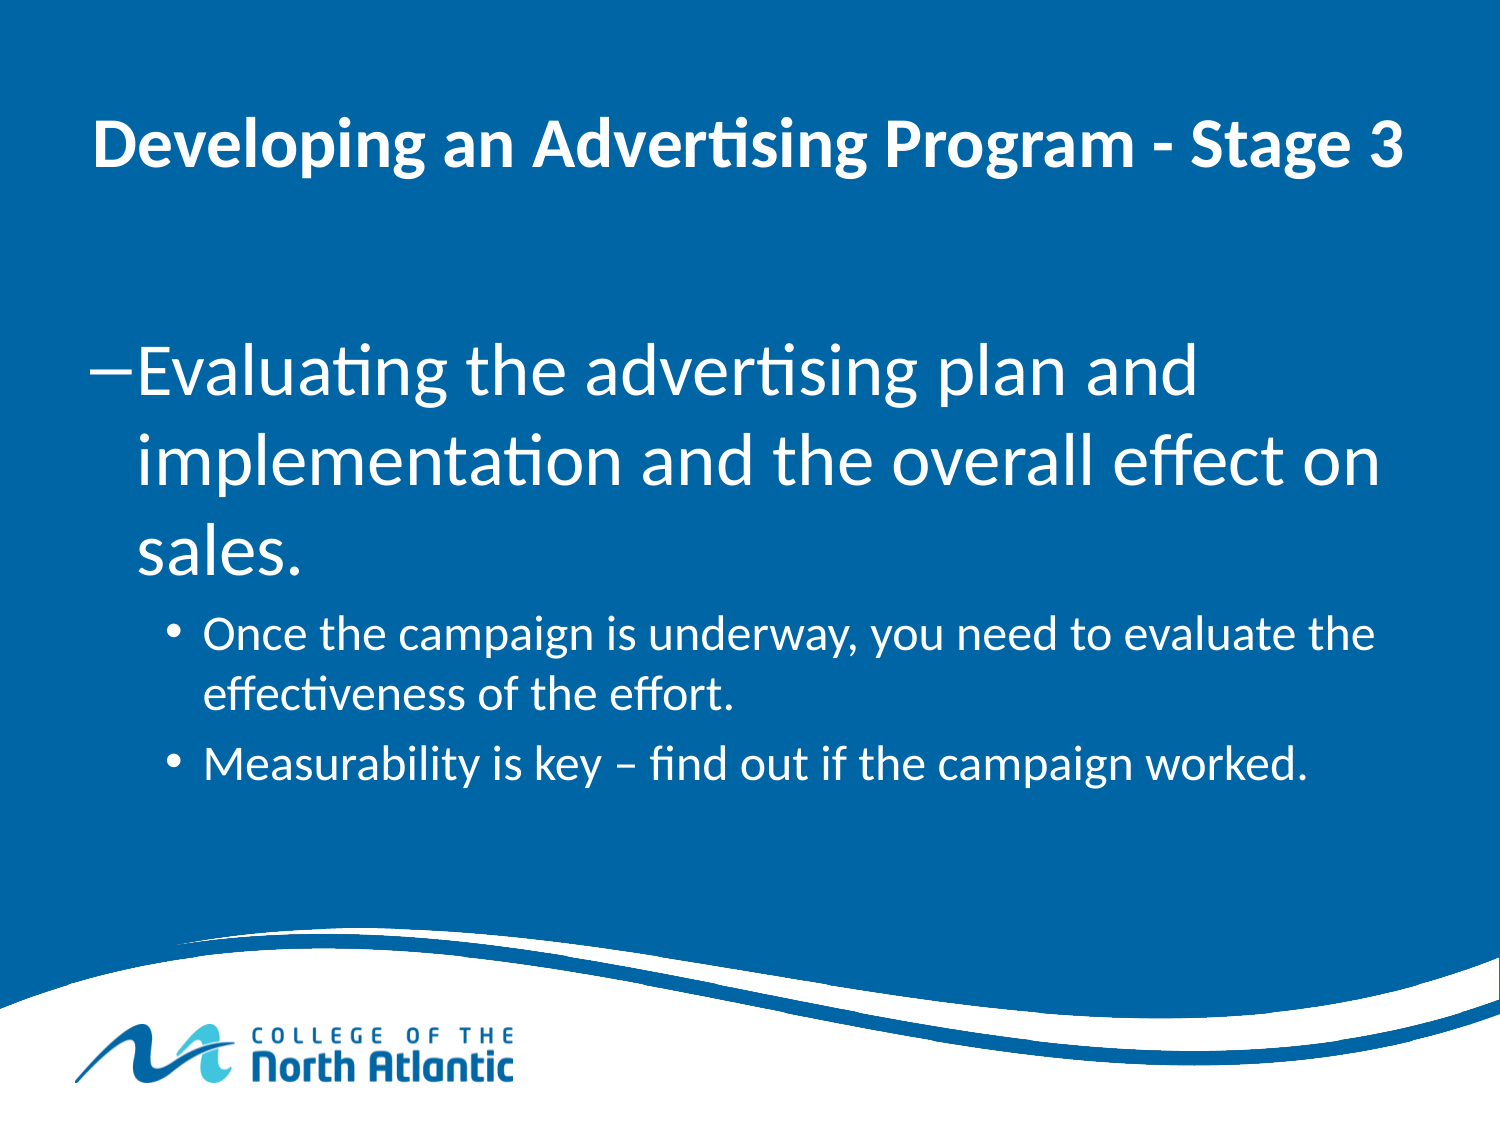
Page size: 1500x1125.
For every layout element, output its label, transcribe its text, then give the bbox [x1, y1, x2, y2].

picture [0, 1032, 1500, 1125]
list Evaluating the advertising plan and implementation and the overall effect on sales. Once the campaign is underway, you need to evaluate the effectiveness of the effort. Measurability is key – find out if the campaign worked. [0, 312, 1500, 1032]
title Developing an Advertising Program - Stage 3 [75, 45, 1425, 233]
